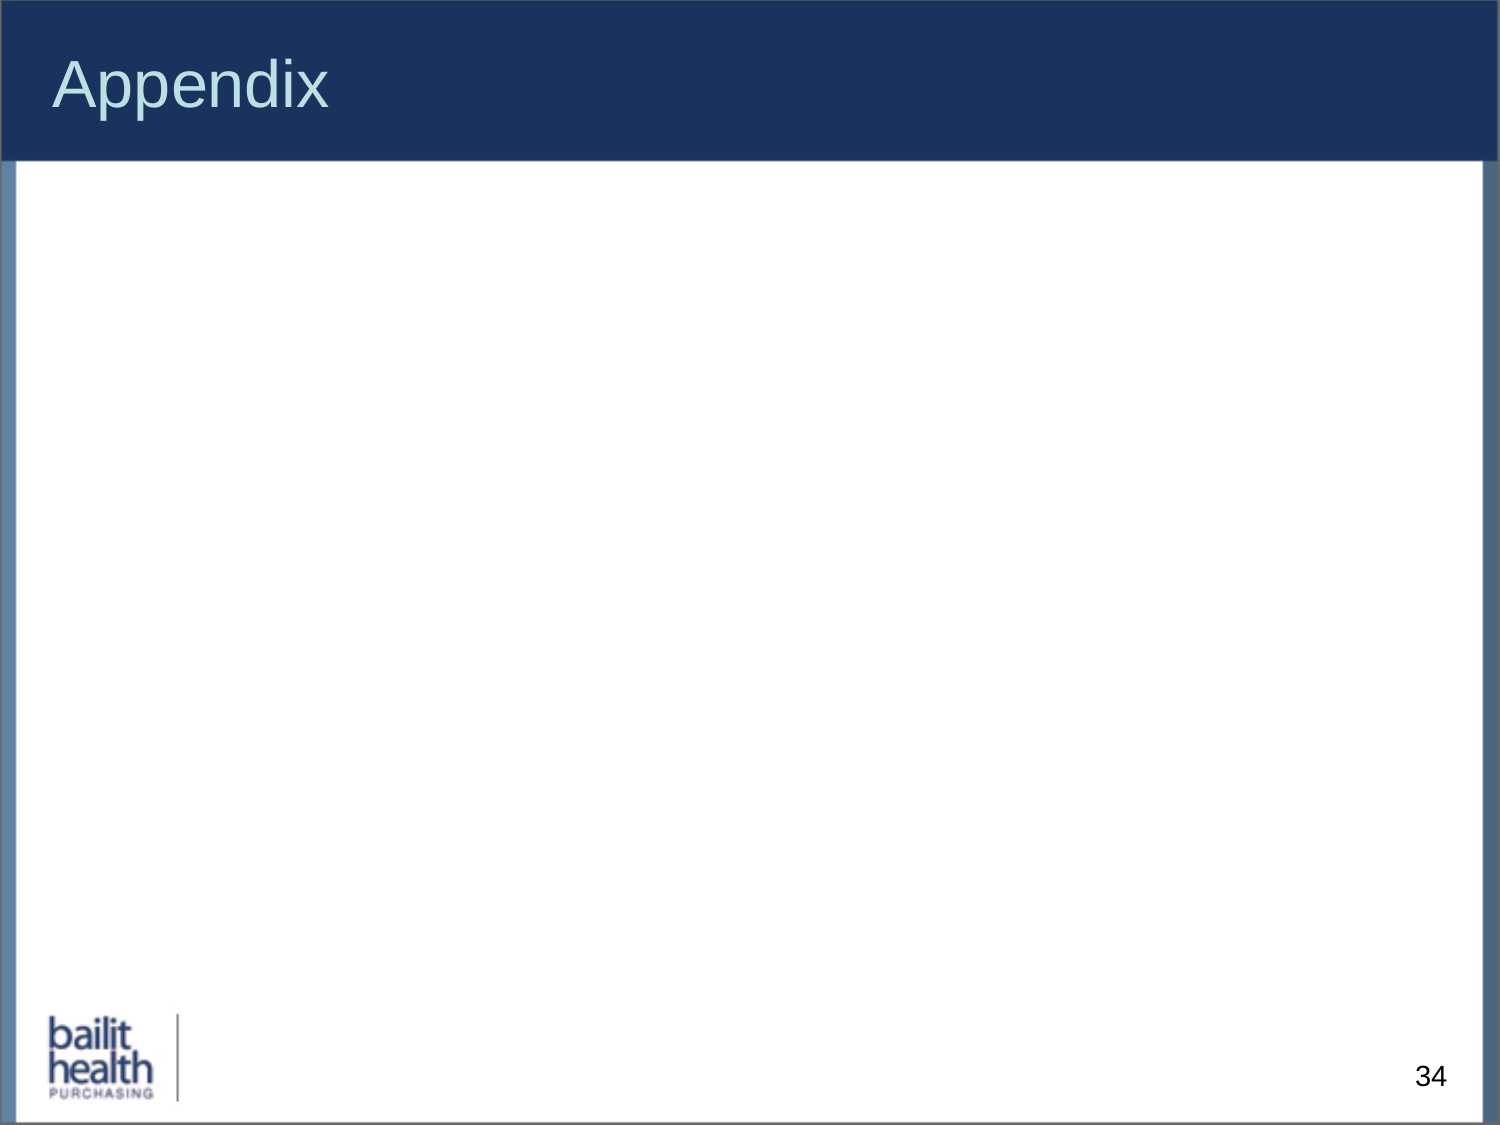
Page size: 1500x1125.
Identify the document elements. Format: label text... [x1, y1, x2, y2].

slide_number 34 [1374, 1049, 1463, 1088]
title Appendix [37, 0, 1313, 176]
picture [0, 0, 1500, 1125]
